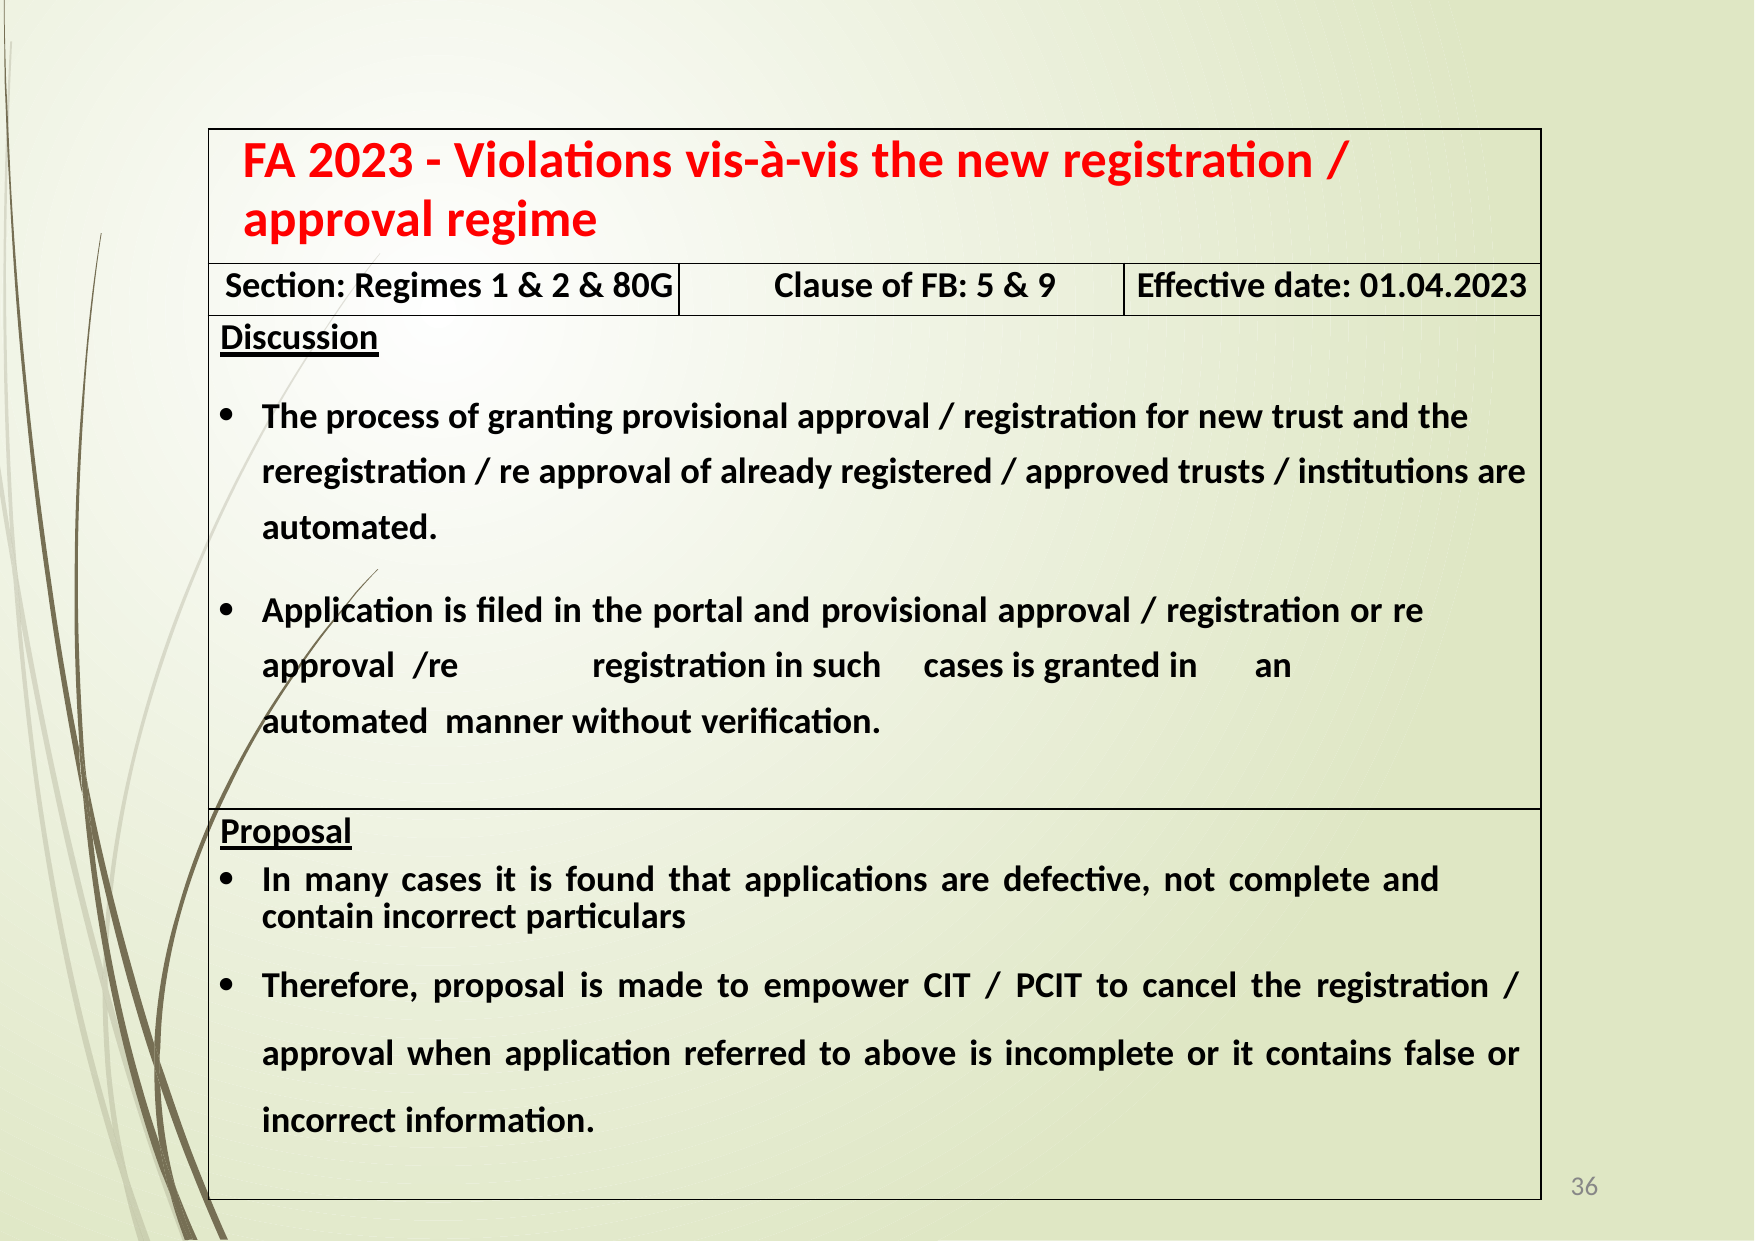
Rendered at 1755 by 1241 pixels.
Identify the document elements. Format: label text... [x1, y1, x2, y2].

table_cell Discussion The process of granting provisional approval / registration for new trust and the reregistration / re approval of already registered / approved trusts / institutions are automated. Application is filed in the portal and provisional approval / registration or re approval /re registration in such cases is granted in an automated manner without verification. [209, 316, 1540, 808]
table_header FA 2023 - Violations vis-à-vis the new registration / approval regime [209, 130, 1540, 263]
table_cell Section: Regimes 1 & 2 & 80G [209, 264, 678, 315]
table_cell Effective date: 01.04.2023 [1125, 264, 1540, 315]
text_box 36 [1568, 1172, 1605, 1201]
table_cell Clause of FB: 5 & 9 [680, 264, 1123, 315]
table_cell Proposal In many cases it is found that applications are defective, not complete and contain incorrect particulars Therefore, proposal is made to empower CIT / PCIT to cancel the registration / approval when application referred to above is incomplete or it contains false or incorrect information. [209, 810, 1540, 1199]
